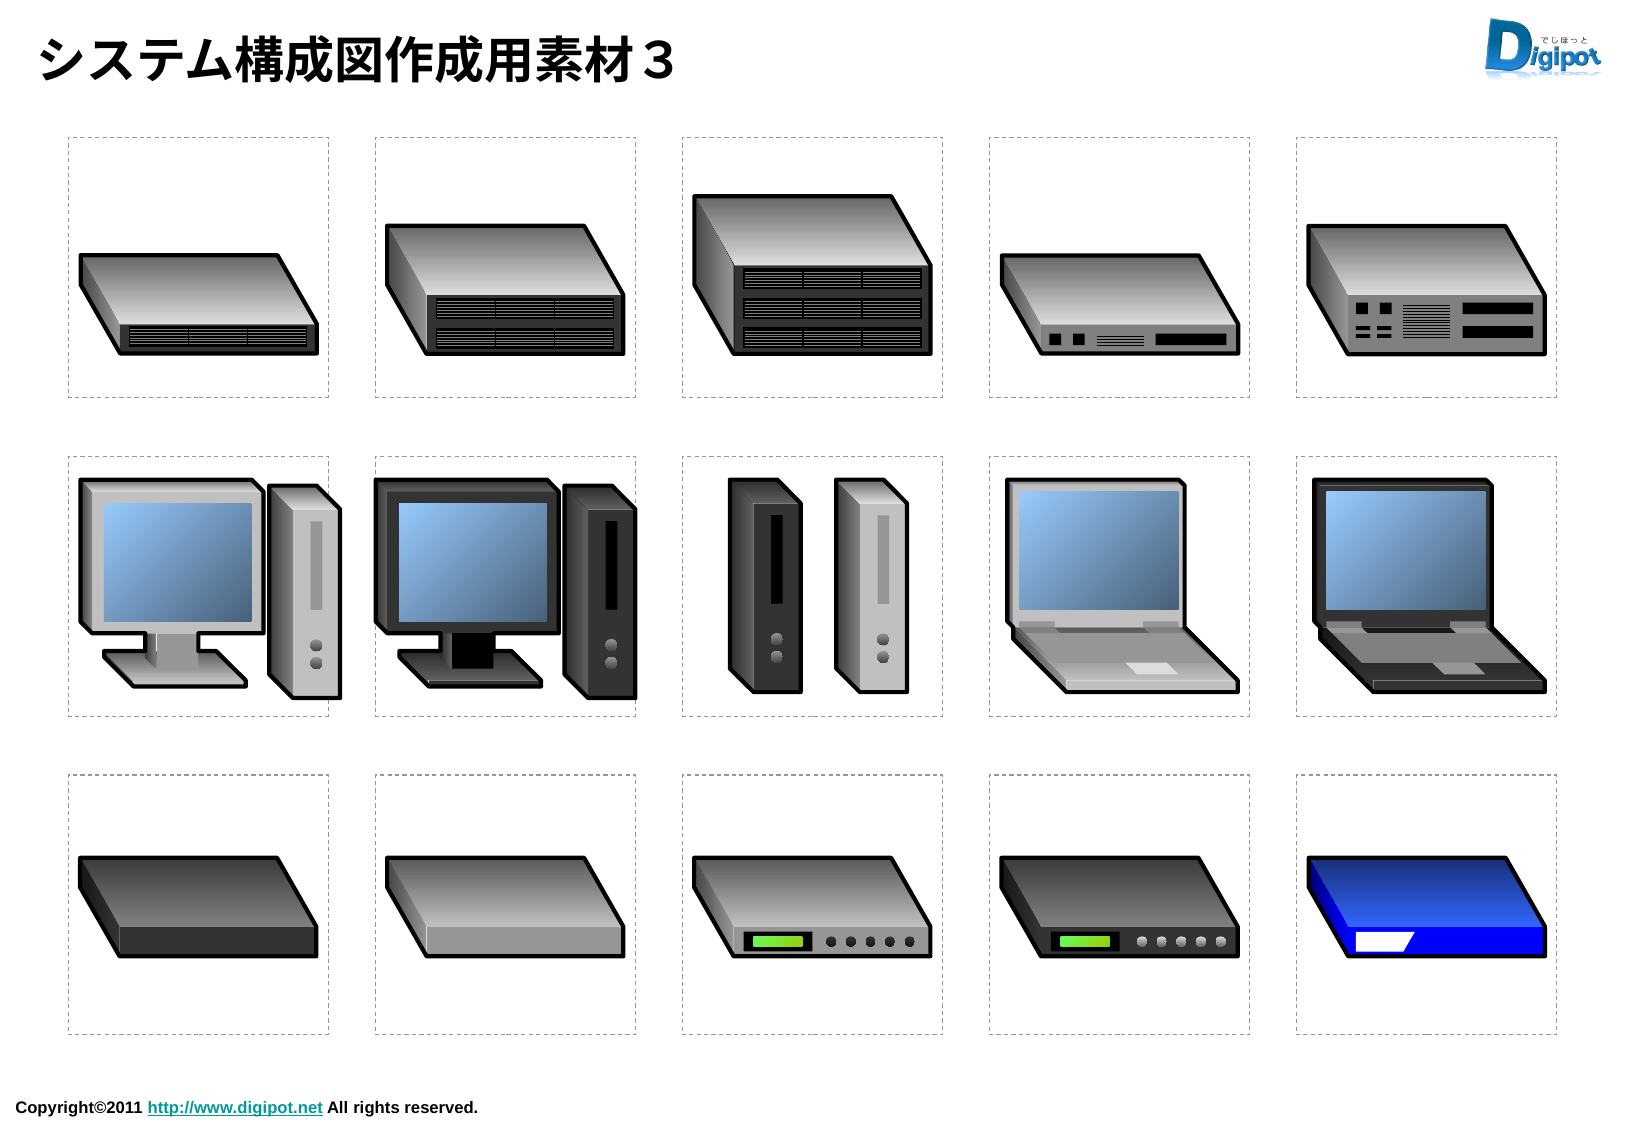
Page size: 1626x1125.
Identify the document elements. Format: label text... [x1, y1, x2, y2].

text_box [1314, 479, 1545, 693]
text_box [80, 255, 317, 354]
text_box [1308, 225, 1545, 355]
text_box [375, 479, 636, 699]
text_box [1001, 255, 1239, 355]
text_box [729, 479, 801, 693]
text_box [387, 225, 624, 354]
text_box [80, 857, 317, 957]
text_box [694, 196, 931, 354]
picture [1485, 18, 1602, 82]
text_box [1308, 857, 1545, 957]
title システム構成図作成用素材３ [21, 19, 881, 98]
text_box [1001, 857, 1238, 957]
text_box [1007, 479, 1238, 693]
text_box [836, 479, 908, 693]
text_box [694, 857, 931, 957]
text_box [387, 857, 624, 957]
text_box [80, 479, 341, 699]
